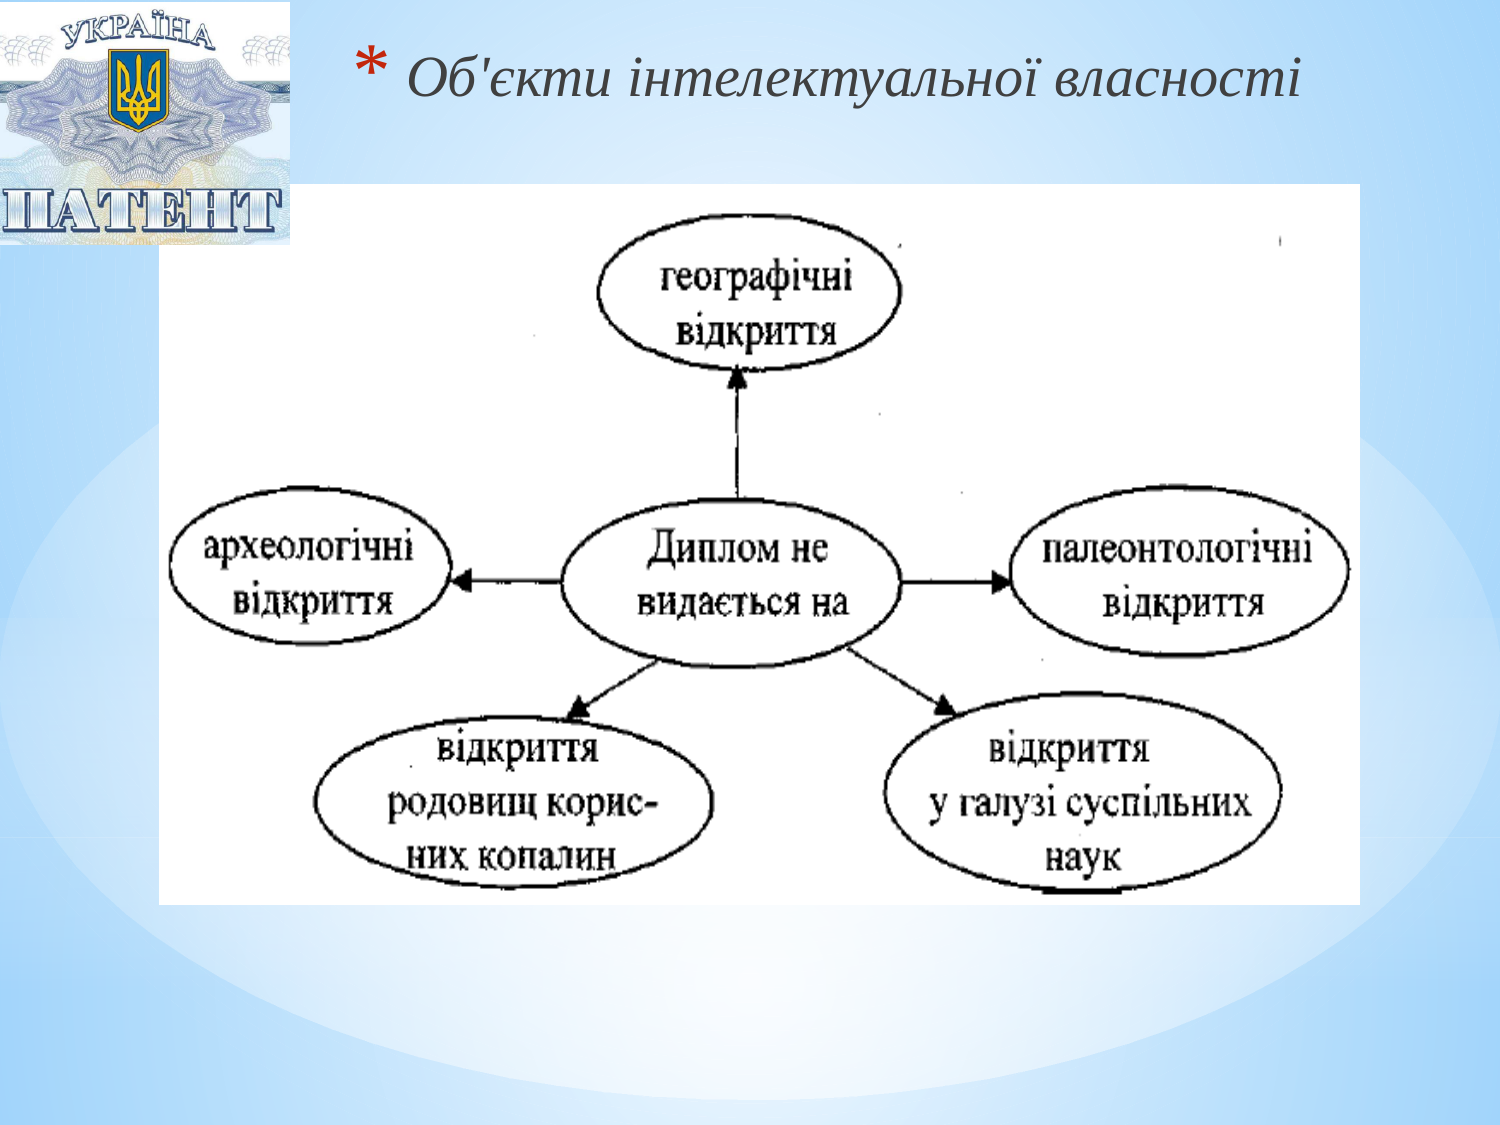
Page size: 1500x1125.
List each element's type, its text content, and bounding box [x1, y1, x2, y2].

picture [0, 2, 1360, 906]
text_box Об'єкти інтелектуальної власності [295, 30, 1427, 171]
